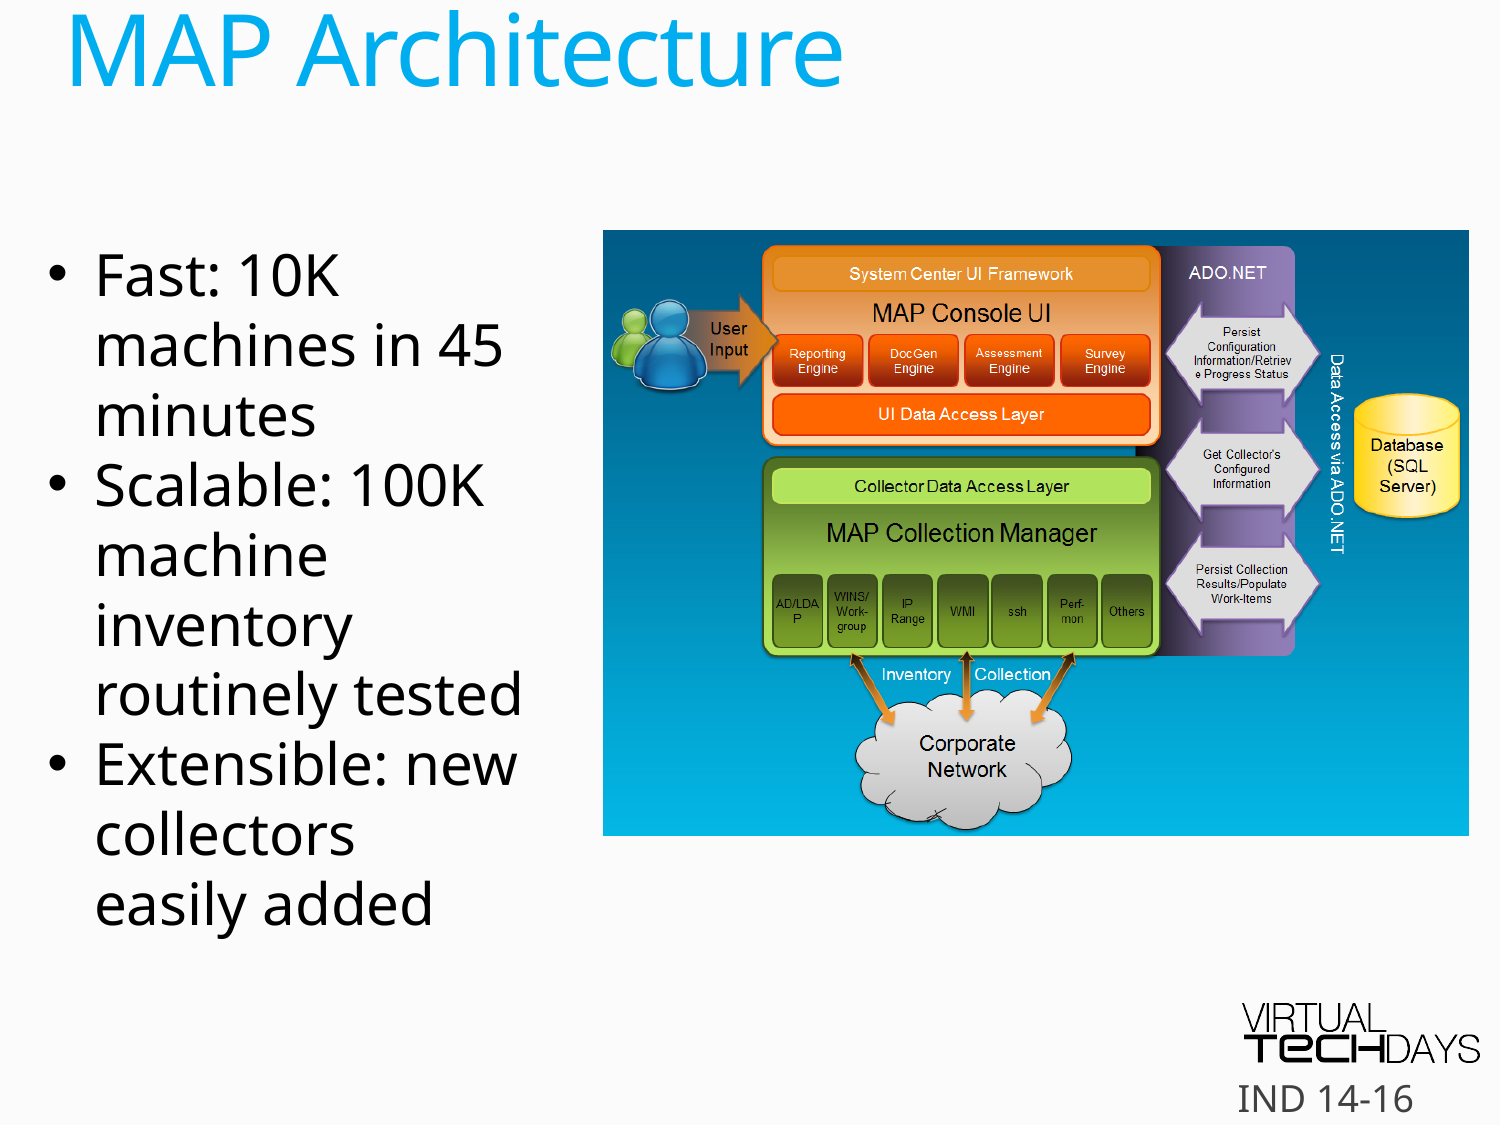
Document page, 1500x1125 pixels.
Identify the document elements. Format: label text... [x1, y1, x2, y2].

text_box Fast: 10K machines in 45 minutes Scalable: 100K machine inventory routinely tested Extensible: new collectors easily added [32, 230, 604, 1015]
picture [612, 246, 1320, 829]
picture [1237, 992, 1481, 1075]
picture [1355, 394, 1459, 517]
title MAP Architecture [63, 0, 1436, 110]
